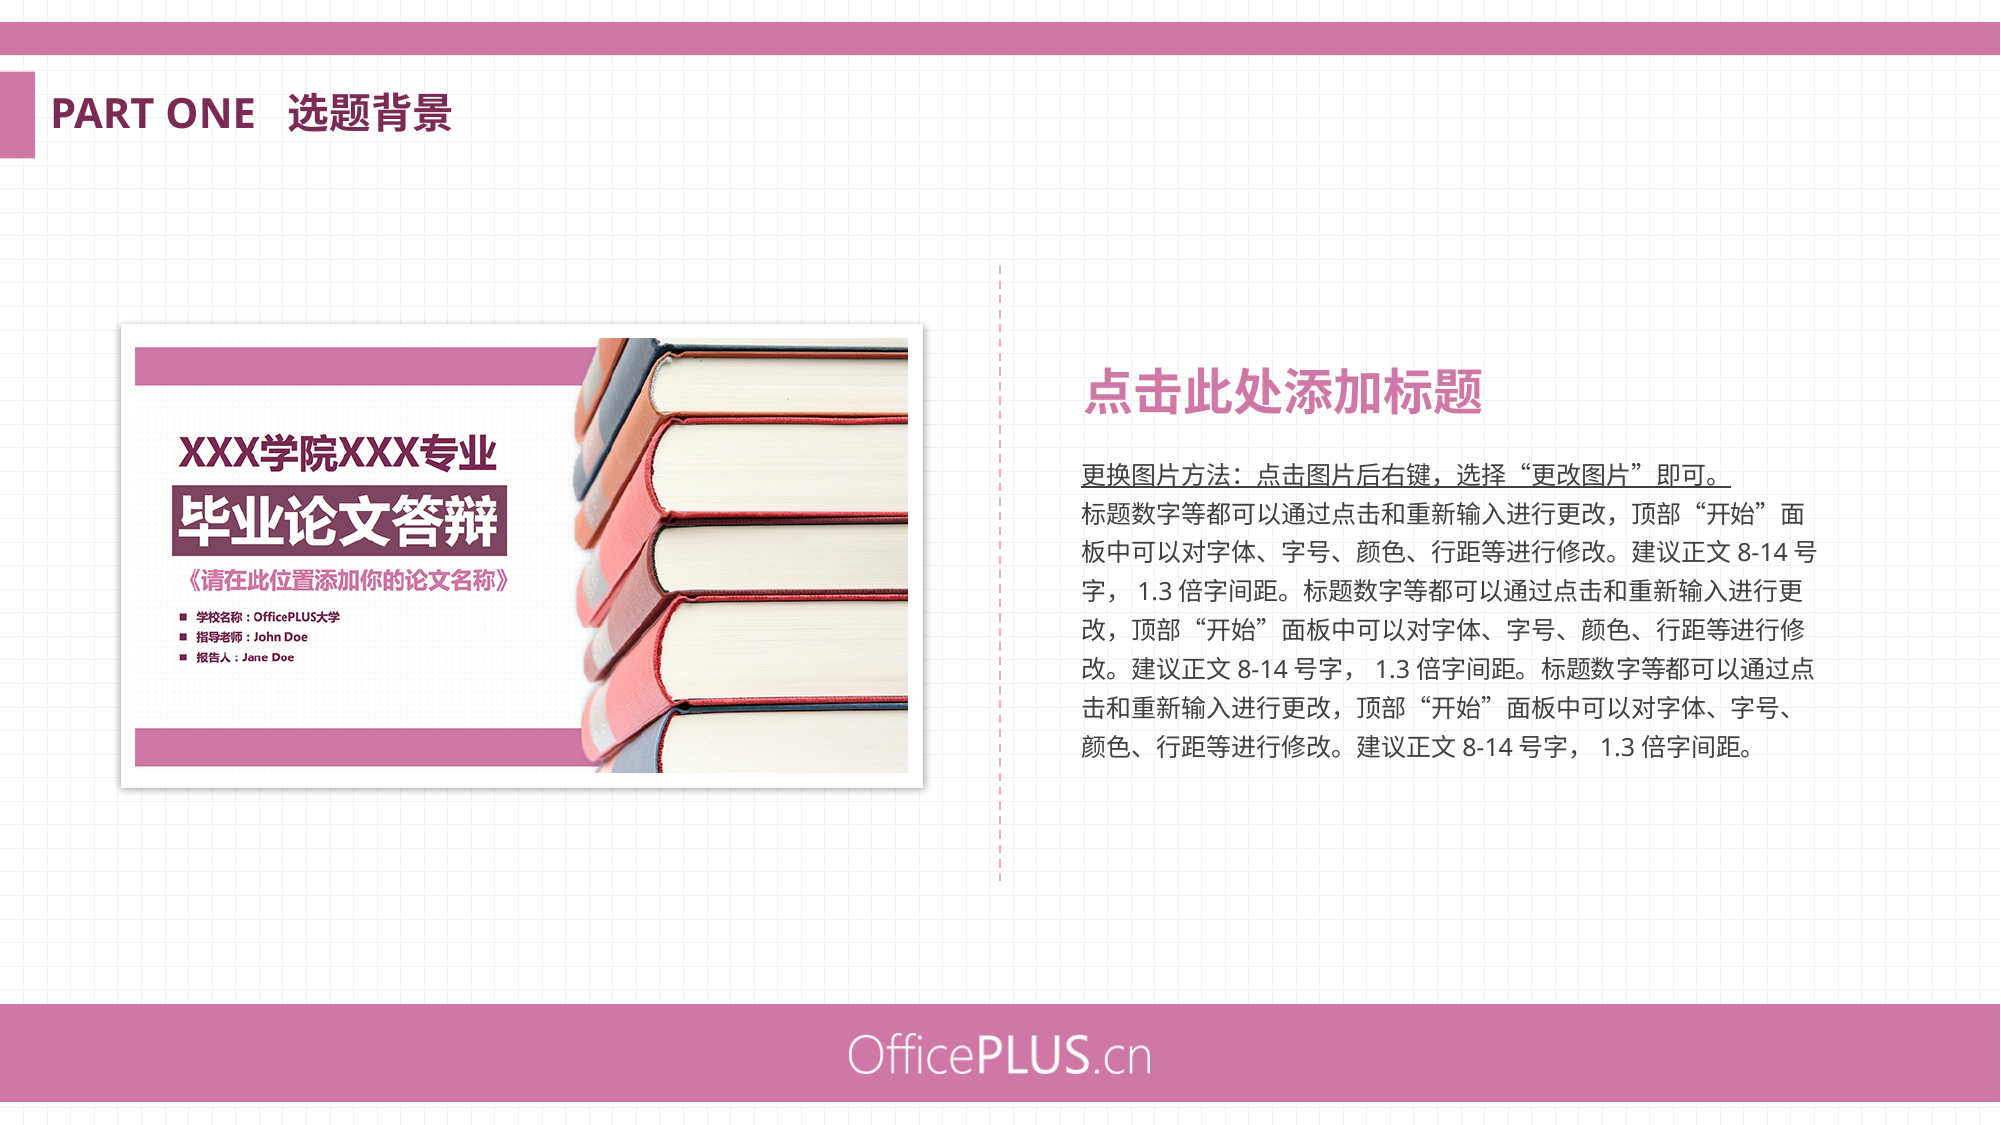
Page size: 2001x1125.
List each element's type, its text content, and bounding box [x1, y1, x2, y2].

picture [849, 1033, 1150, 1074]
list PART ONE 选题背景 [34, 70, 835, 159]
picture [135, 338, 909, 773]
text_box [1066, 335, 1838, 774]
